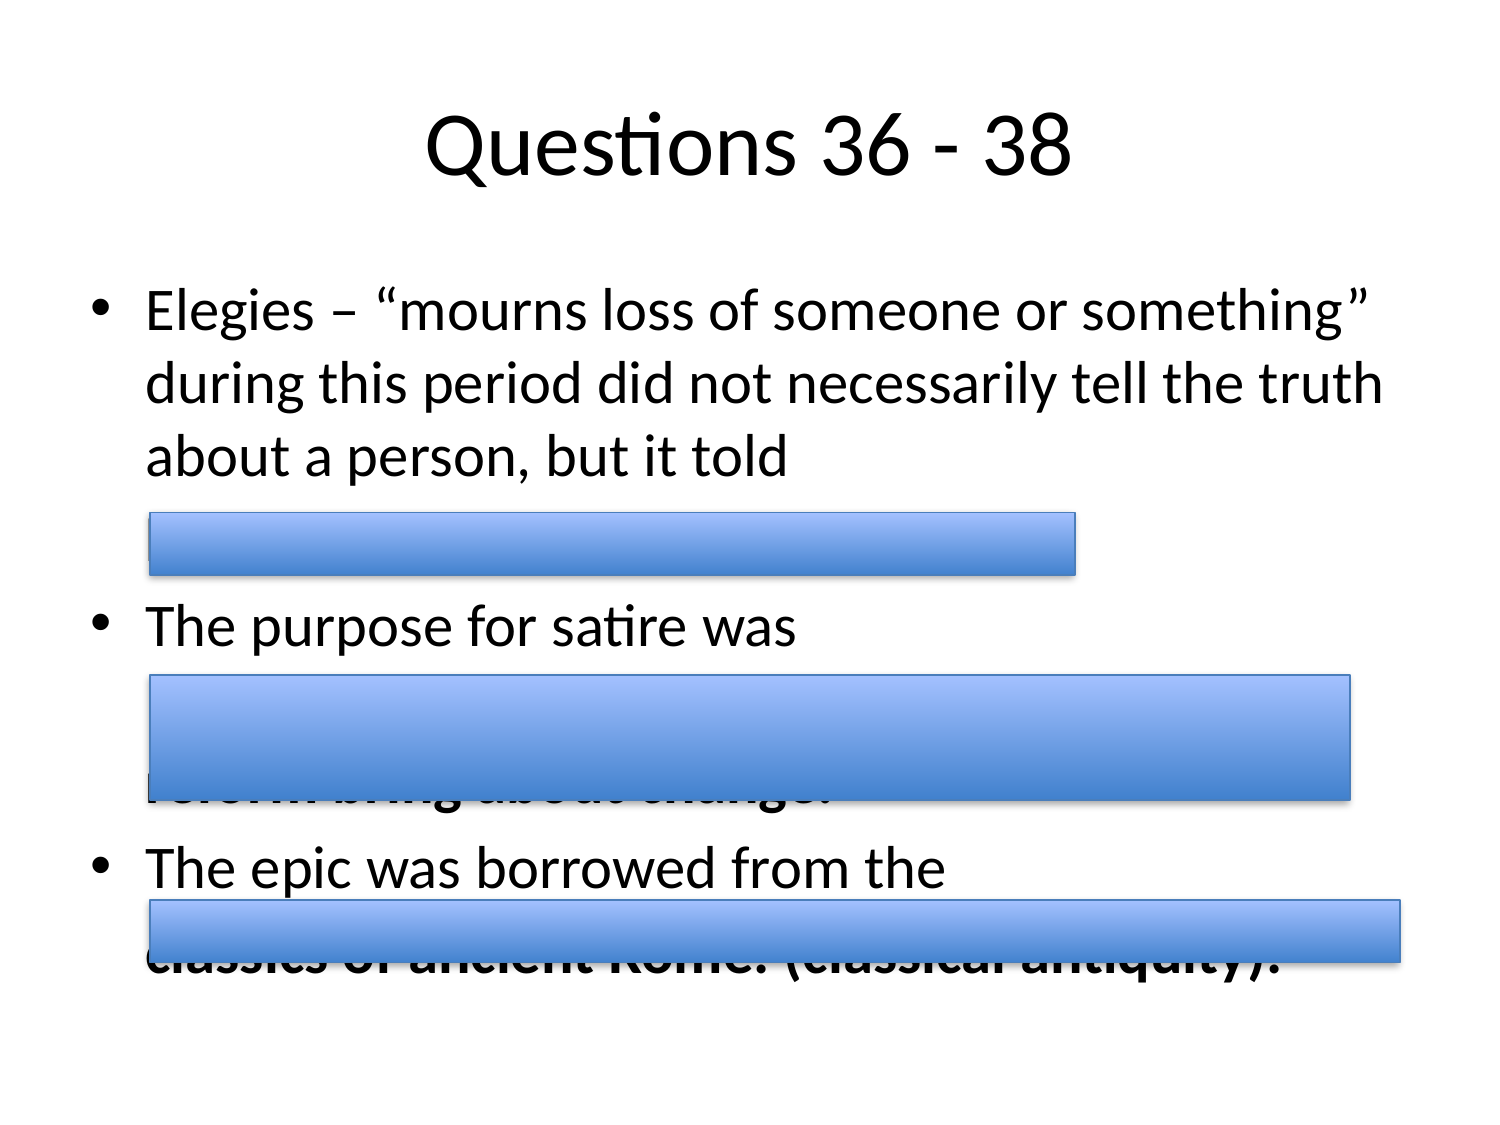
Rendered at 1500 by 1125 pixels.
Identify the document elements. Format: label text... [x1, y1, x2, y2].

text_box [149, 899, 1401, 963]
text_box [149, 674, 1351, 801]
title Questions 36 - 38 [75, 45, 1425, 233]
list Elegies – “mourns loss of someone or something” during this period did not necessarily tell the truth about a person, but it told best things a poet could think of. The purpose for satire was to ridicule person, institution, etc. in order to reform bring about change. The epic was borrowed from the classics of ancient Rome. (classical antiquity). [75, 262, 1425, 1005]
text_box [149, 512, 1076, 576]
